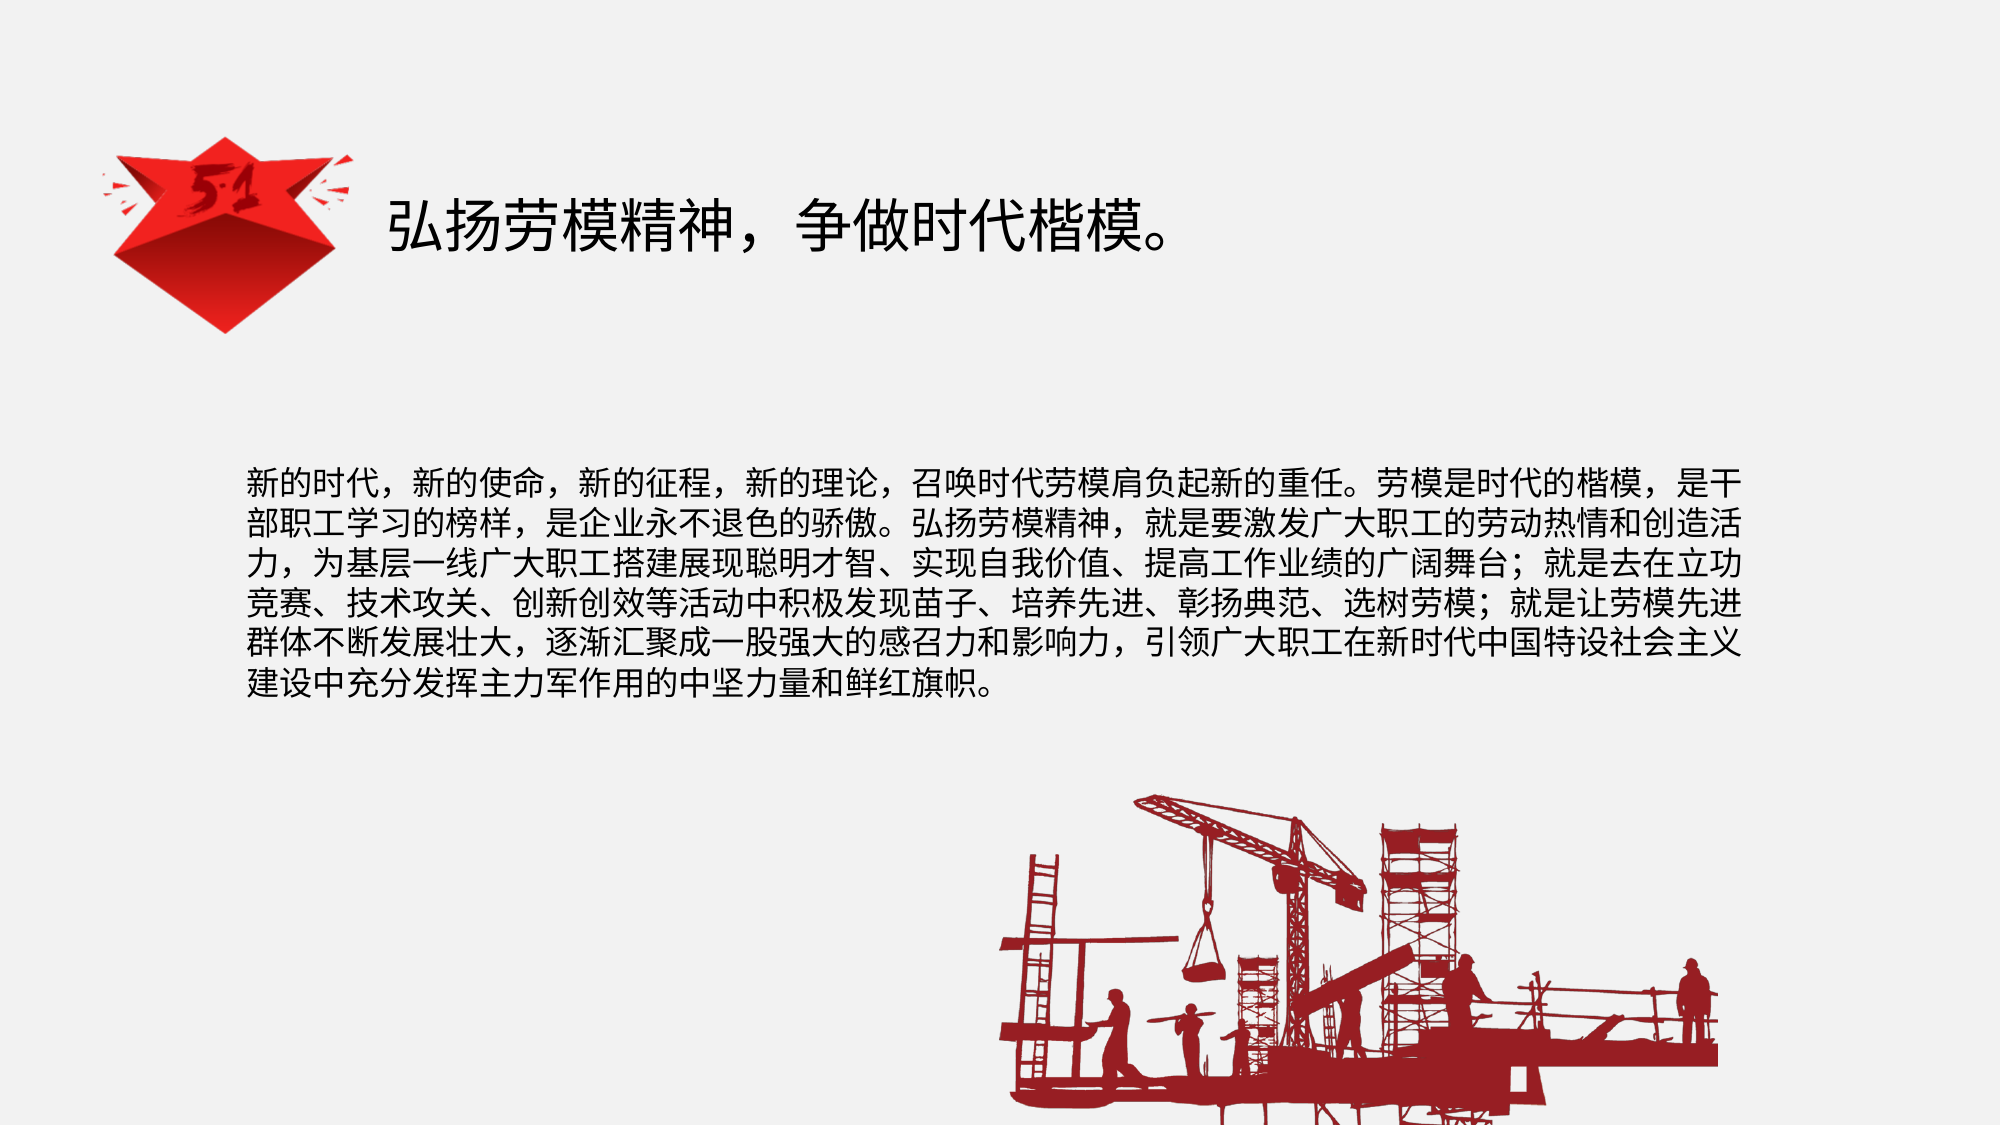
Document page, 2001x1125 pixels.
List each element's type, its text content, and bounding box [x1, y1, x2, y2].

text_box 新的时代，新的使命，新的征程，新的理论，召唤时代劳模肩负起新的重任。劳模是时代的楷模，是干部职工学习的榜样，是企业永不退色的骄傲。弘扬劳模精神，就是要激发广大职工的劳动热情和创造活力，为基层一线广大职工搭建展现聪明才智、实现自我价值、提高工作业绩的广阔舞台；就是去在立功竞赛、技术攻关、创新创效等活动中积极发现苗子、培养先进、彰扬典范、选树劳模；就是让劳模先进群体不断发展壮大，逐渐汇聚成一股强大的感召力和影响力，引领广大职工在新时代中国特设社会主义建设中充分发挥主力军作用的中坚力量和鲜红旗帜。 [231, 454, 1769, 709]
picture [999, 775, 1718, 1125]
picture [78, 78, 372, 372]
text_box 弘扬劳模精神，争做时代楷模。 [372, 182, 1276, 267]
